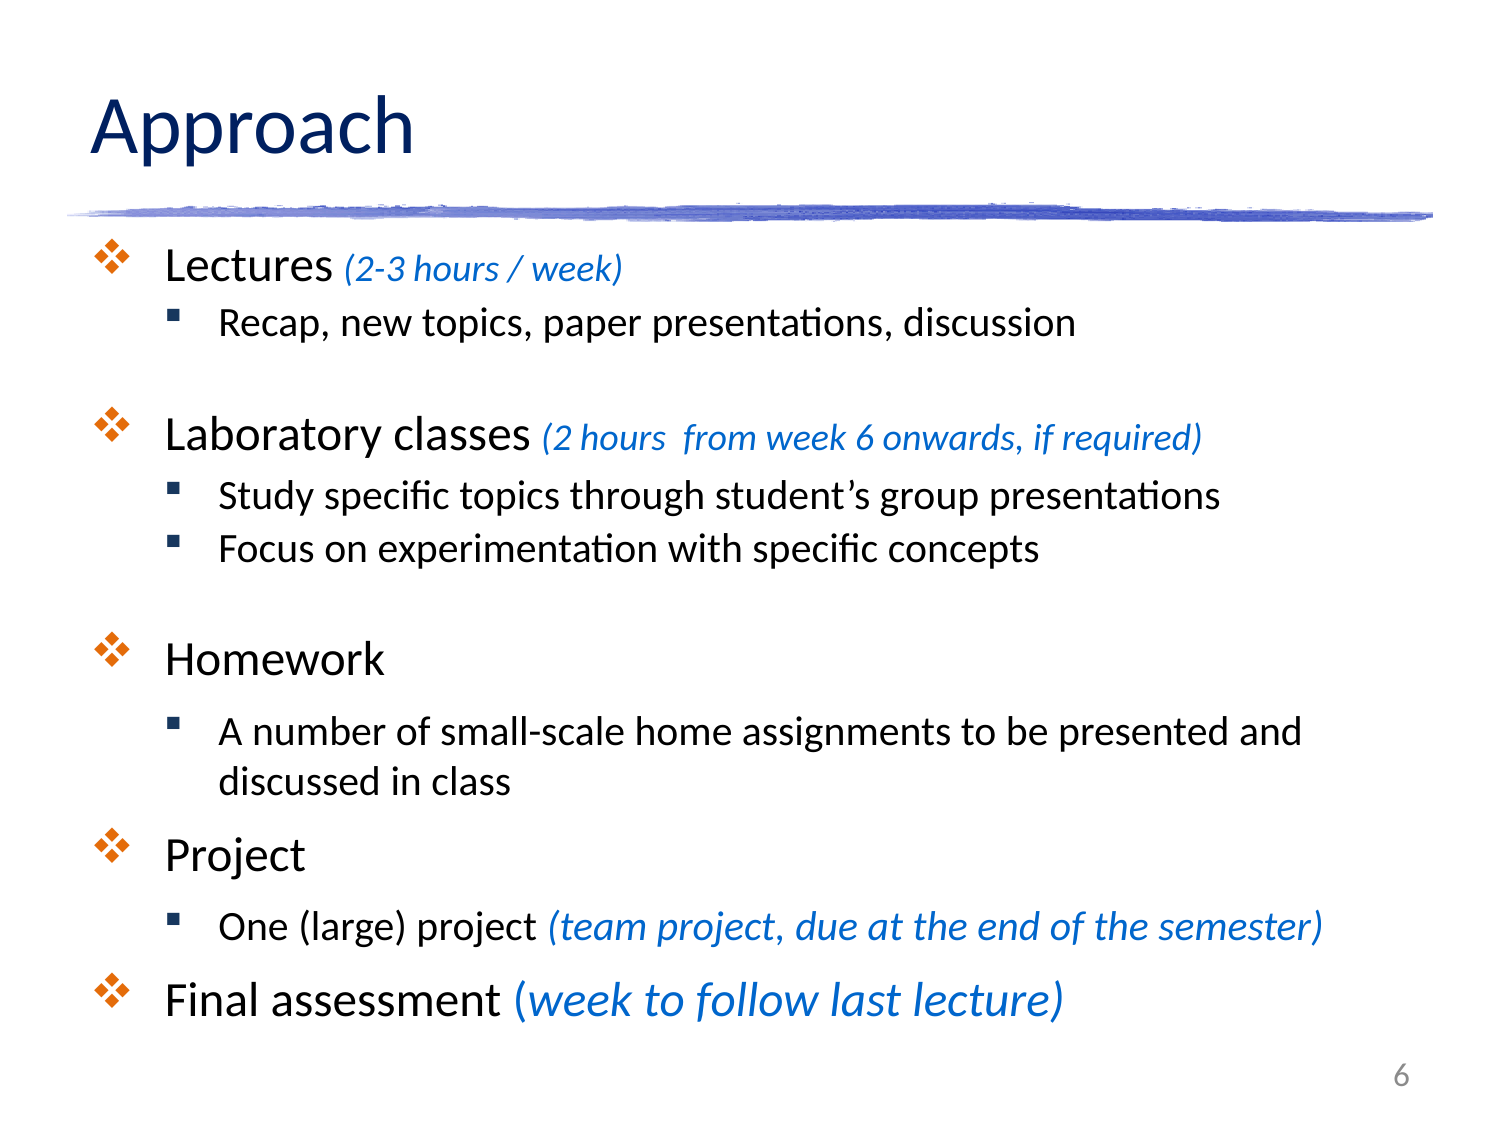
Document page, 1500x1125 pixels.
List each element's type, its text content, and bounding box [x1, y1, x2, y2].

slide_number 6 [1074, 1042, 1425, 1103]
title Approach [75, 45, 1424, 197]
picture [55, 202, 1444, 226]
list Lectures (2-3 hours / week) Recap, new topics, paper presentations, discussion Laboratory classes (2 hours from week 6 onwards, if required) Study specific topics through student’s group presentations Focus on experimentation with specific concepts Homework A number of small-scale home assignments to be presented and discussed in class Project One (large) project (team project, due at the end of the semester) Final assessment (week to follow last lecture) [75, 231, 1425, 1035]
